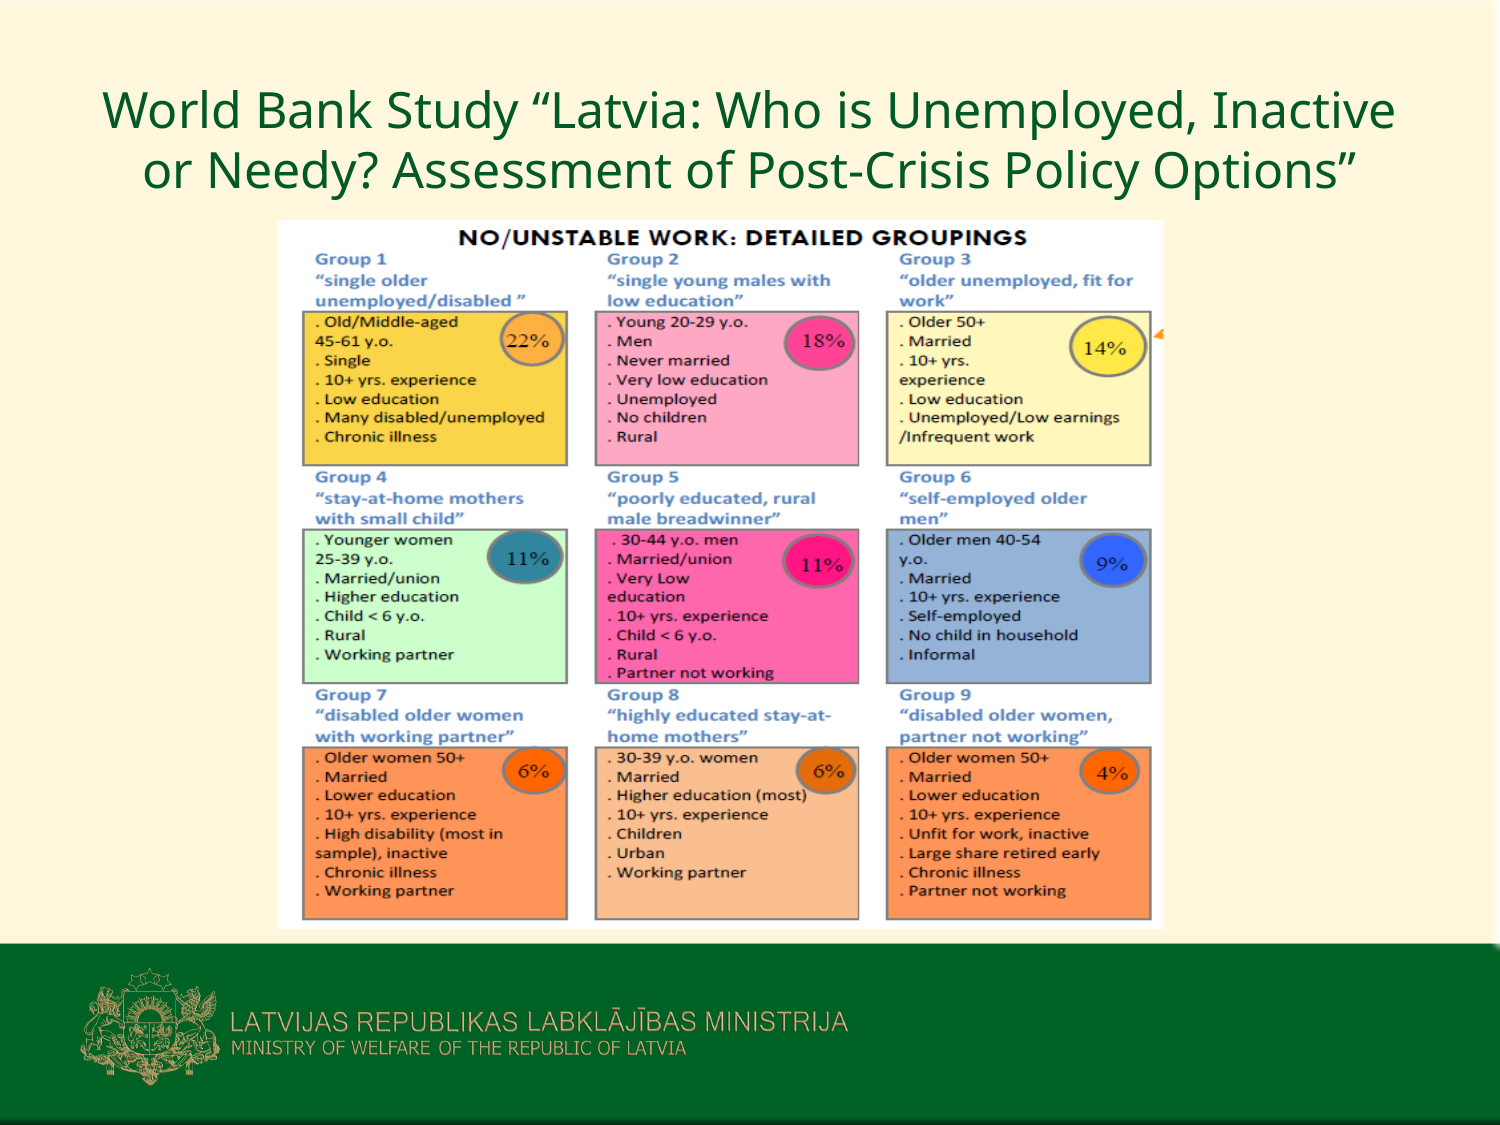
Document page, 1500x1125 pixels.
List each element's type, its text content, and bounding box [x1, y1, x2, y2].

picture [0, 0, 1500, 1125]
title World Bank Study “Latvia: Who is Unemployed, Inactive or Needy? Assessment of Post-Crisis Policy Options” [74, 44, 1426, 233]
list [277, 219, 1164, 929]
